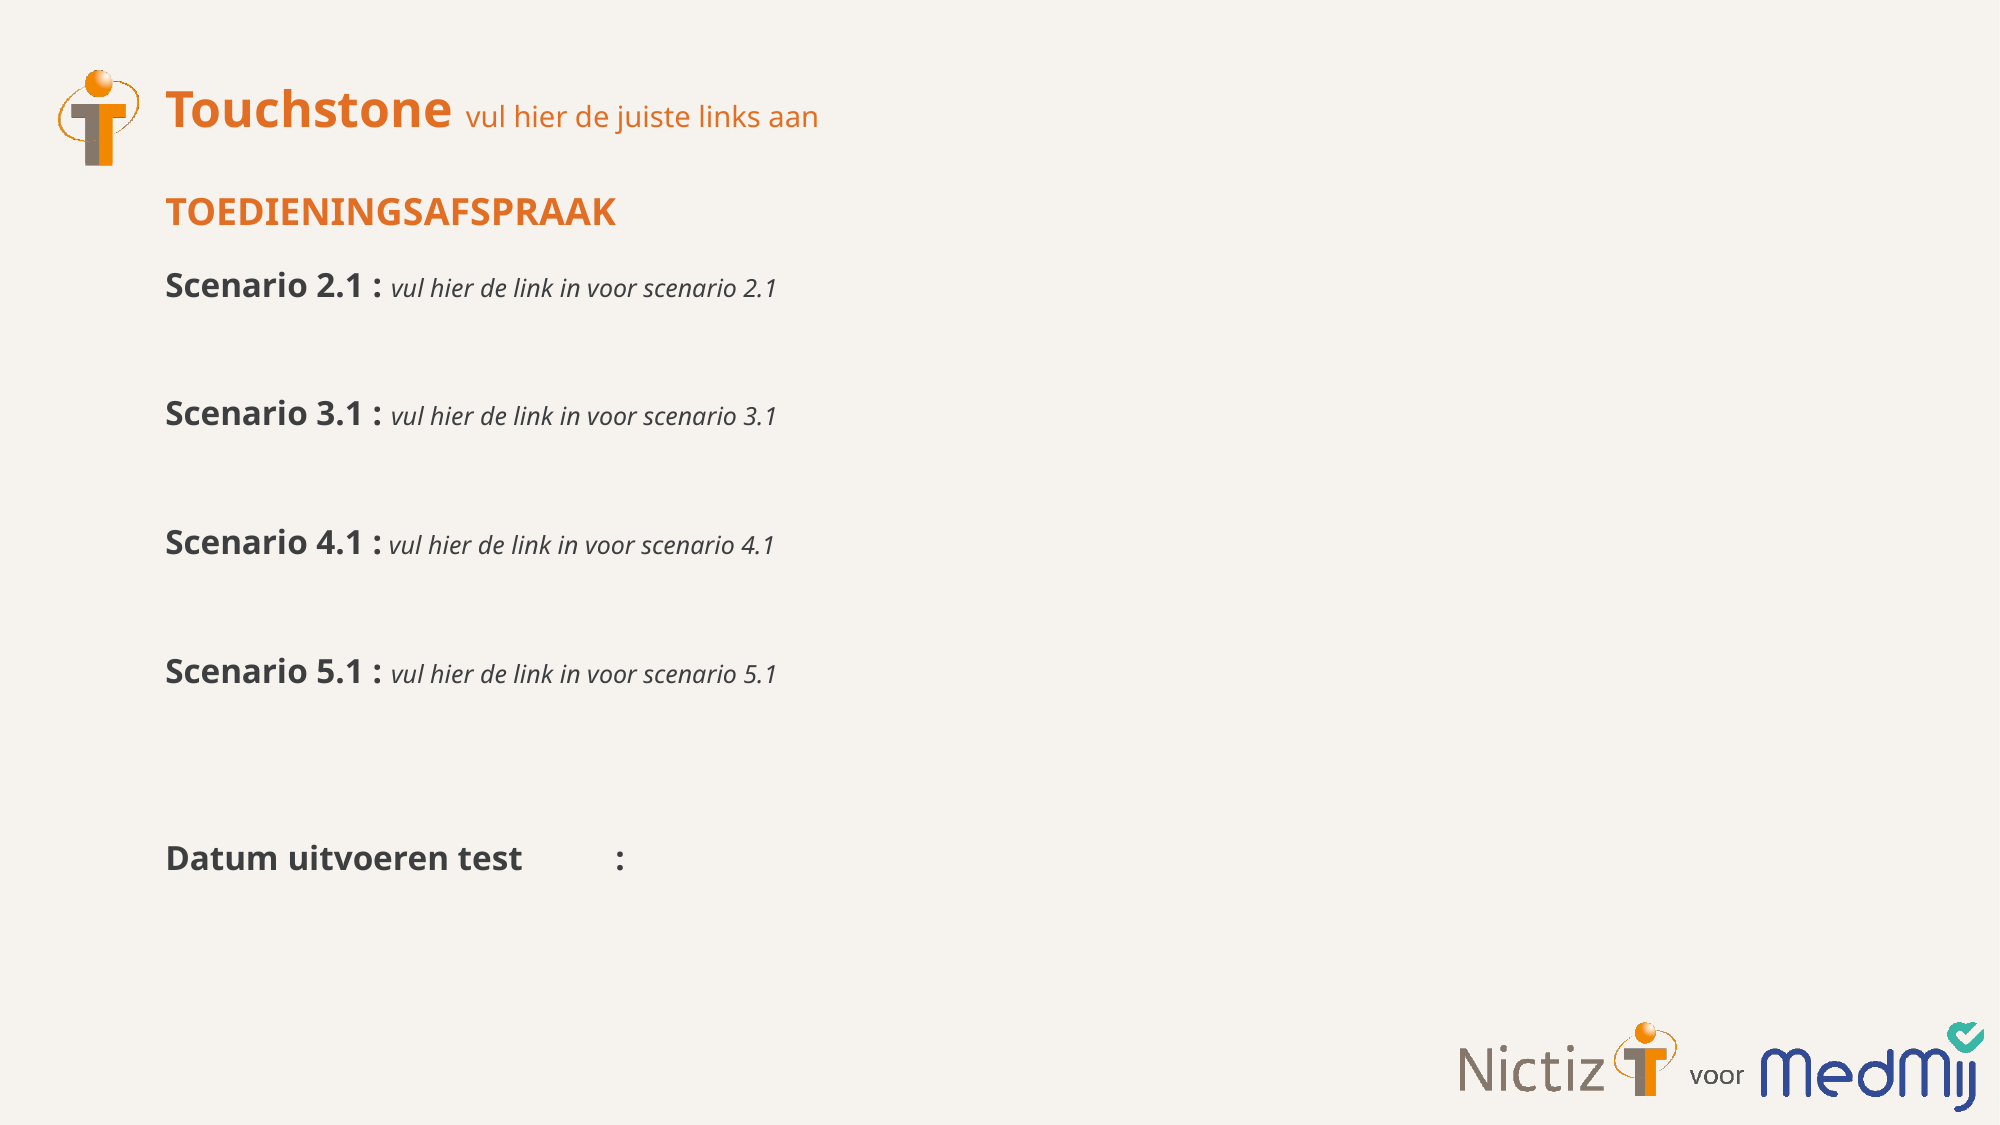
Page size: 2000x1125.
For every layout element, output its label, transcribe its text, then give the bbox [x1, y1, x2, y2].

title Touchstone vul hier de juiste links aan [150, 76, 1850, 165]
picture [50, 66, 151, 187]
picture [1457, 1019, 1988, 1113]
list TOEDIENINGSAFSPRAAK Scenario 2.1 : vul hier de link in voor scenario 2.1 Scenario 3.1 : vul hier de link in voor scenario 3.1 Scenario 4.1 : vul hier de link in voor scenario 4.1 Scenario 5.1 : vul hier de link in voor scenario 5.1 Datum uitvoeren test : [150, 169, 1850, 1060]
